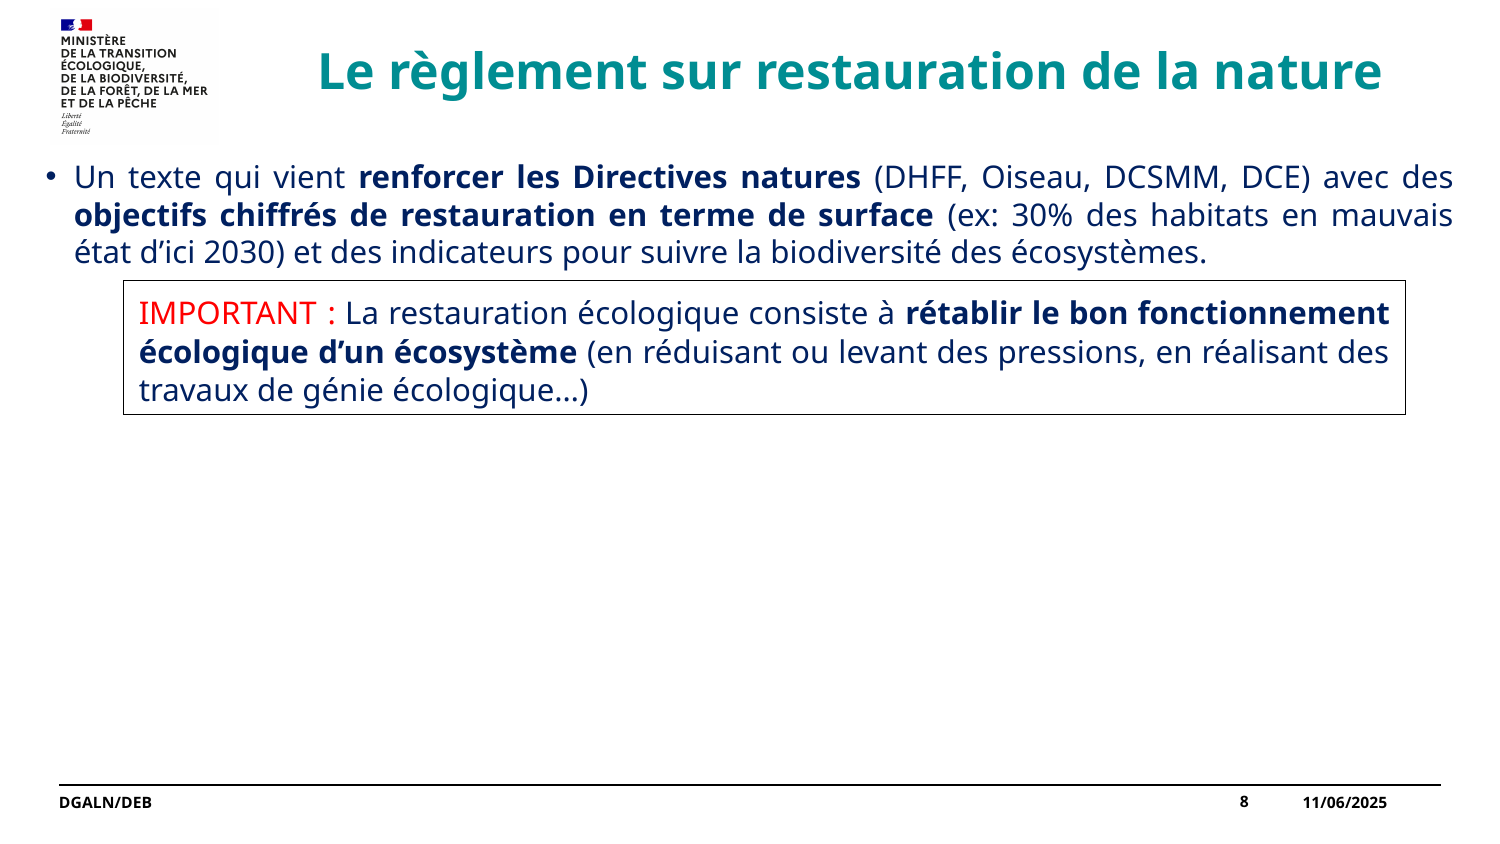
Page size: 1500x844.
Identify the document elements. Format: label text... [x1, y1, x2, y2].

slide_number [1249, 772, 1441, 832]
picture [50, 8, 219, 145]
footer DGALN/DEB [59, 772, 1028, 832]
text_box Le règlement sur restauration de la nature [253, 32, 1447, 107]
slide_number 8 [1028, 772, 1249, 832]
text_box IMPORTANT : La restauration écologique consiste à rétablir le bon fonctionnement écologique d’un écosystème (en réduisant ou levant des pressions, en réalisant des travaux de génie écologique…) [123, 280, 1406, 415]
text_box Un texte qui vient renforcer les Directives natures (DHFF, Oiseau, DCSMM, DCE) avec des objectifs chiffrés de restauration en terme de surface (ex: 30% des habitats en mauvais état d’ici 2030) et des indicateurs pour suivre la biodiversité des écosystèmes. [30, 150, 1469, 585]
